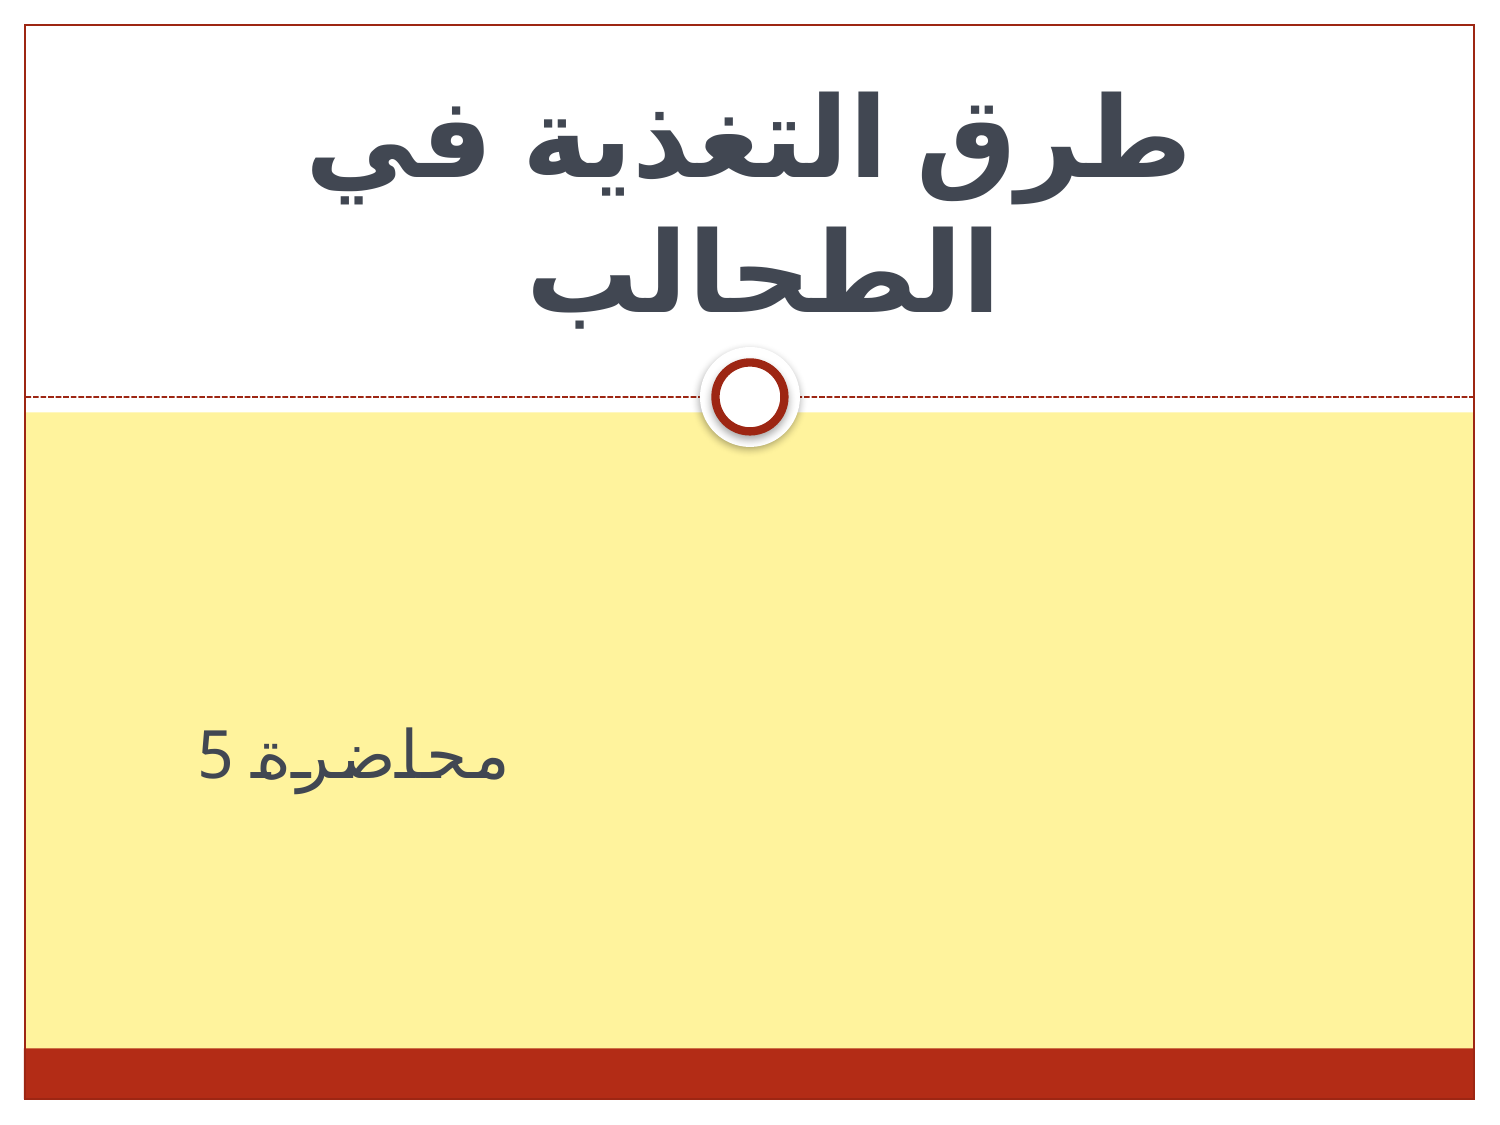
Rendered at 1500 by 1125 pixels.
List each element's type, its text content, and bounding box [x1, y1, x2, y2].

subtitle محاضرة 5 [183, 704, 1233, 992]
title طرق التغذية في الطحالب [112, 54, 1388, 342]
